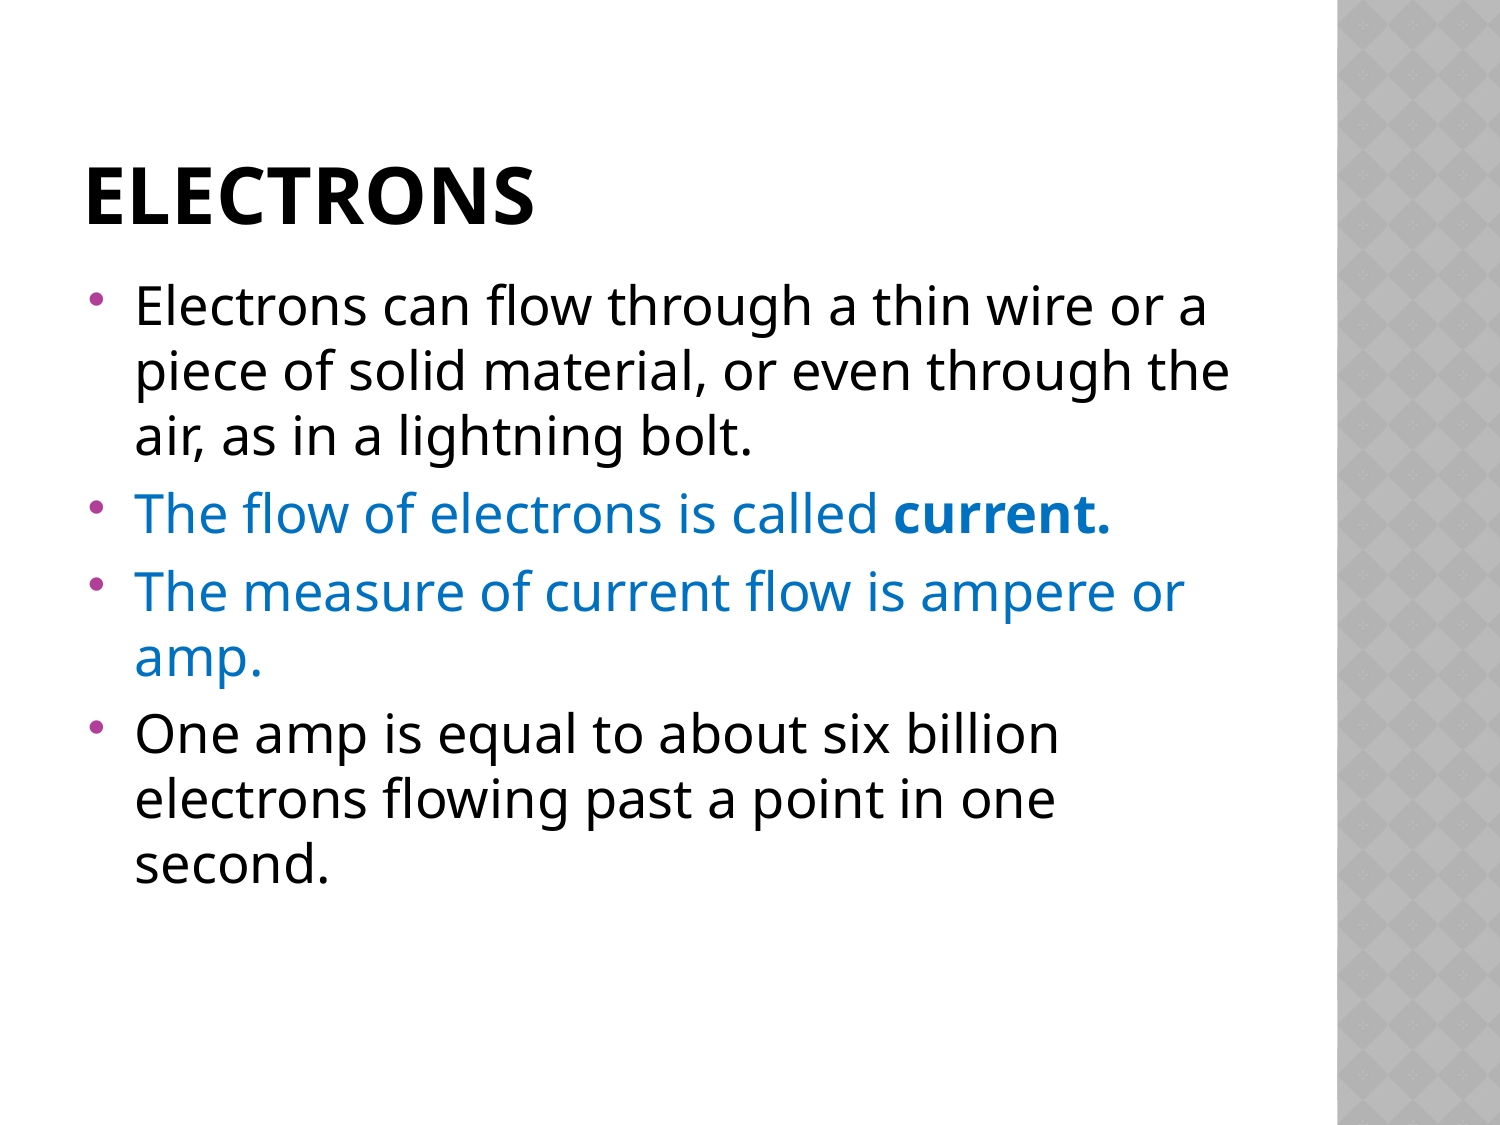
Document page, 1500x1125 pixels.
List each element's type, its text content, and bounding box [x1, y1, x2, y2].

title electrons [75, 52, 1263, 240]
list Electrons can flow through a thin wire or a piece of solid material, or even through the air, as in a lightning bolt. The flow of electrons is called current. The measure of current flow is ampere or amp. One amp is equal to about six billion electrons flowing past a point in one second. [75, 264, 1263, 1059]
